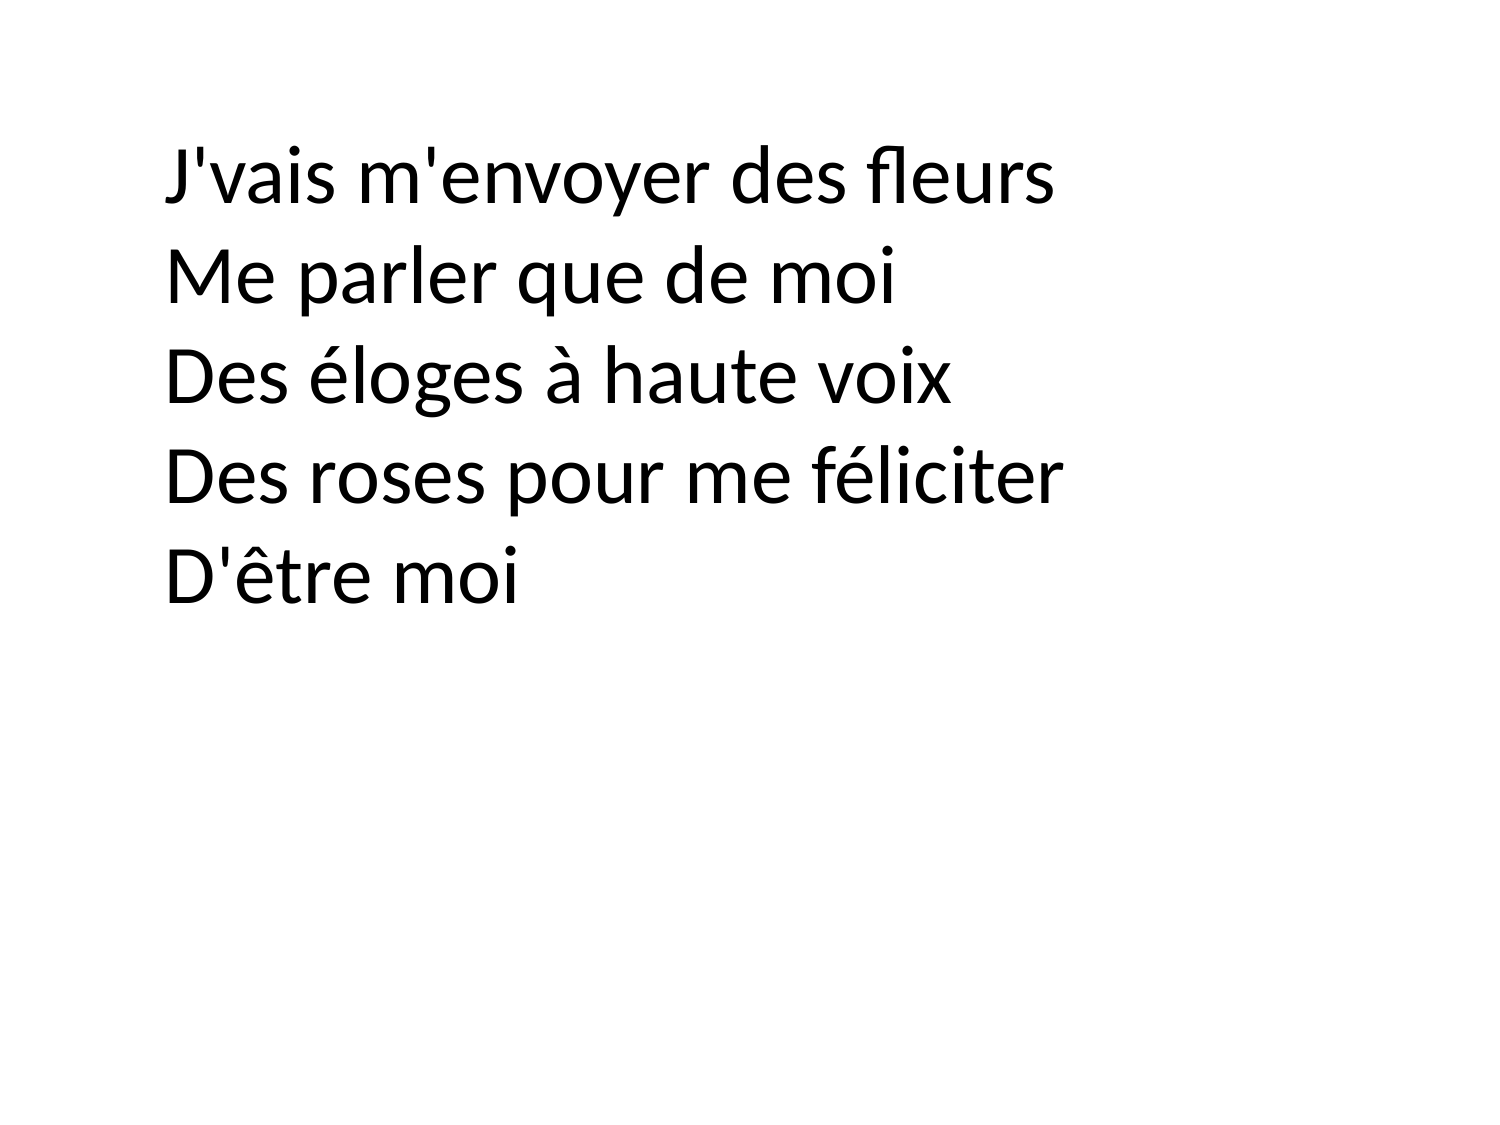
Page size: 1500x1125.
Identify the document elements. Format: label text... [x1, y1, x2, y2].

text_box J'vais m'envoyer des fleurs Me parler que de moi Des éloges à haute voix Des roses pour me féliciter D'être moi [149, 112, 1500, 728]
